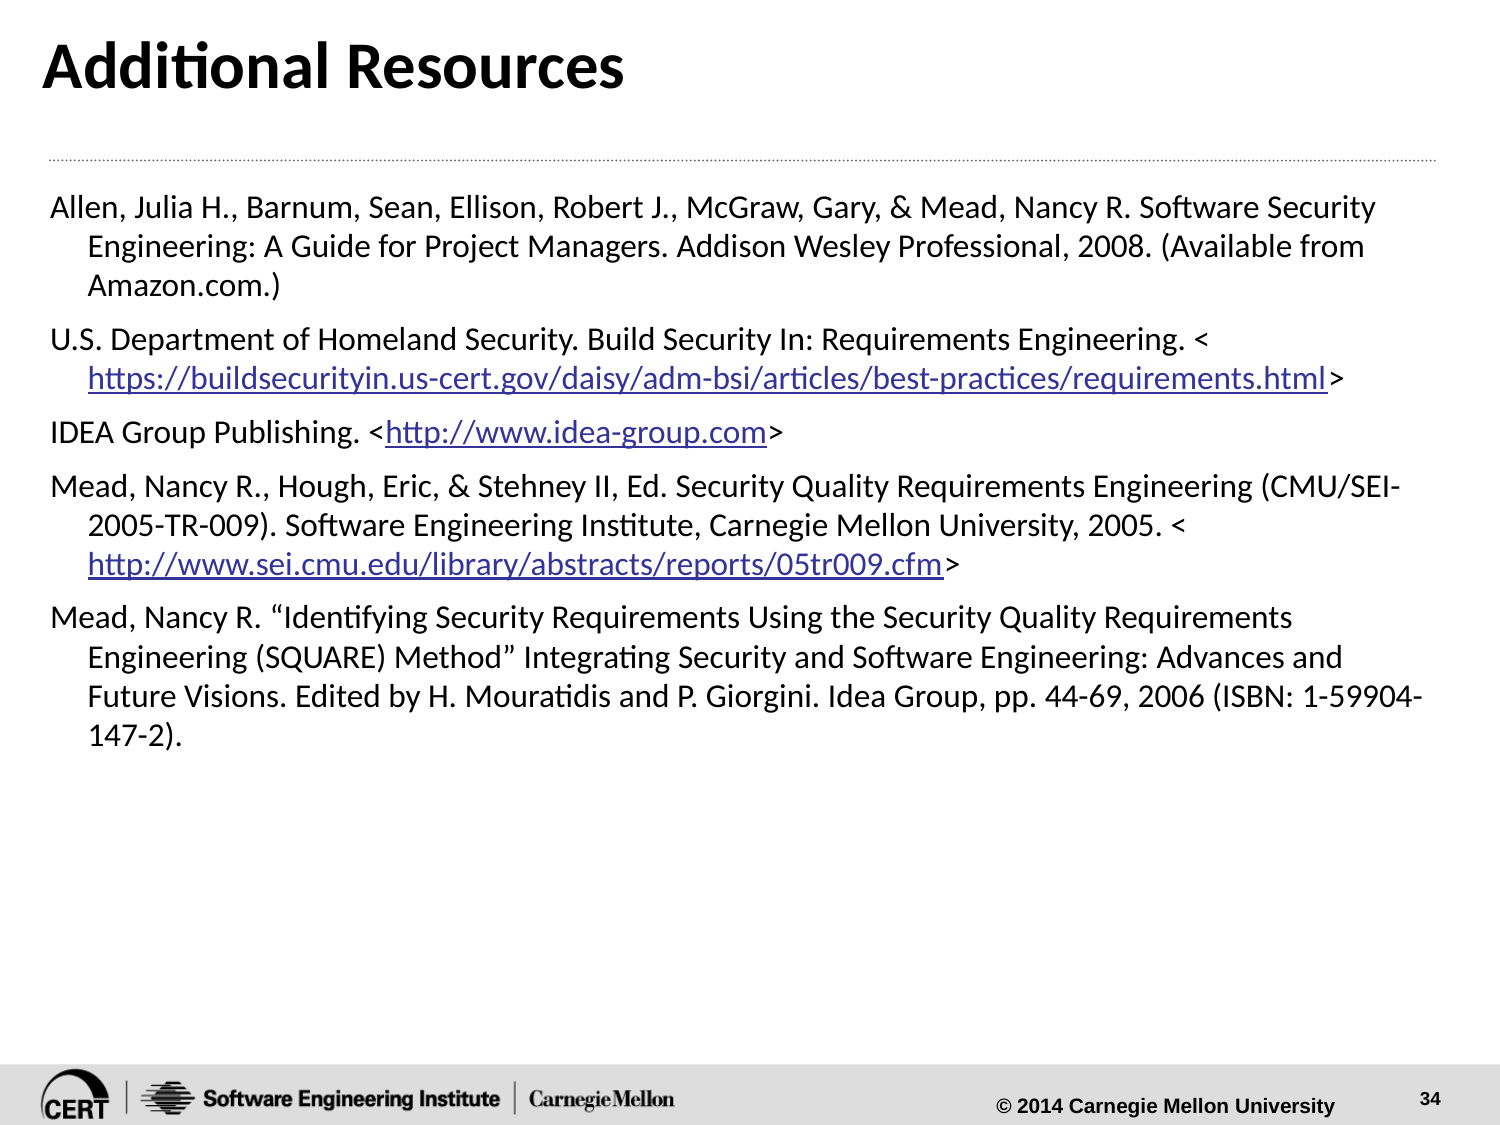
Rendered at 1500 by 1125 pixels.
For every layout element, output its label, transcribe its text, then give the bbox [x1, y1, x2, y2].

picture [24, 1065, 688, 1125]
title Additional Resources [42, 37, 1434, 155]
list Allen, Julia H., Barnum, Sean, Ellison, Robert J., McGraw, Gary, & Mead, Nancy R. Software Security Engineering: A Guide for Project Managers. Addison Wesley Professional, 2008. (Available from Amazon.com.) U.S. Department of Homeland Security. Build Security In: Requirements Engineering. <https://buildsecurityin.us-cert.gov/daisy/adm-bsi/articles/best-practices/requirements.html> IDEA Group Publishing. <http://www.idea-group.com> Mead, Nancy R., Hough, Eric, & Stehney II, Ed. Security Quality Requirements Engineering (CMU/SEI-2005-TR-009). Software Engineering Institute, Carnegie Mellon University, 2005. <http://www.sei.cmu.edu/library/abstracts/reports/05tr009.cfm> Mead, Nancy R. “Identifying Security Requirements Using the Security Quality Requirements Engineering (SQUARE) Method” Integrating Security and Software Engineering: Advances and Future Visions. Edited by H. Mouratidis and P. Giorgini. Idea Group, pp. 44-69, 2006 (ISBN: 1-59904-147-2). [49, 187, 1438, 1001]
